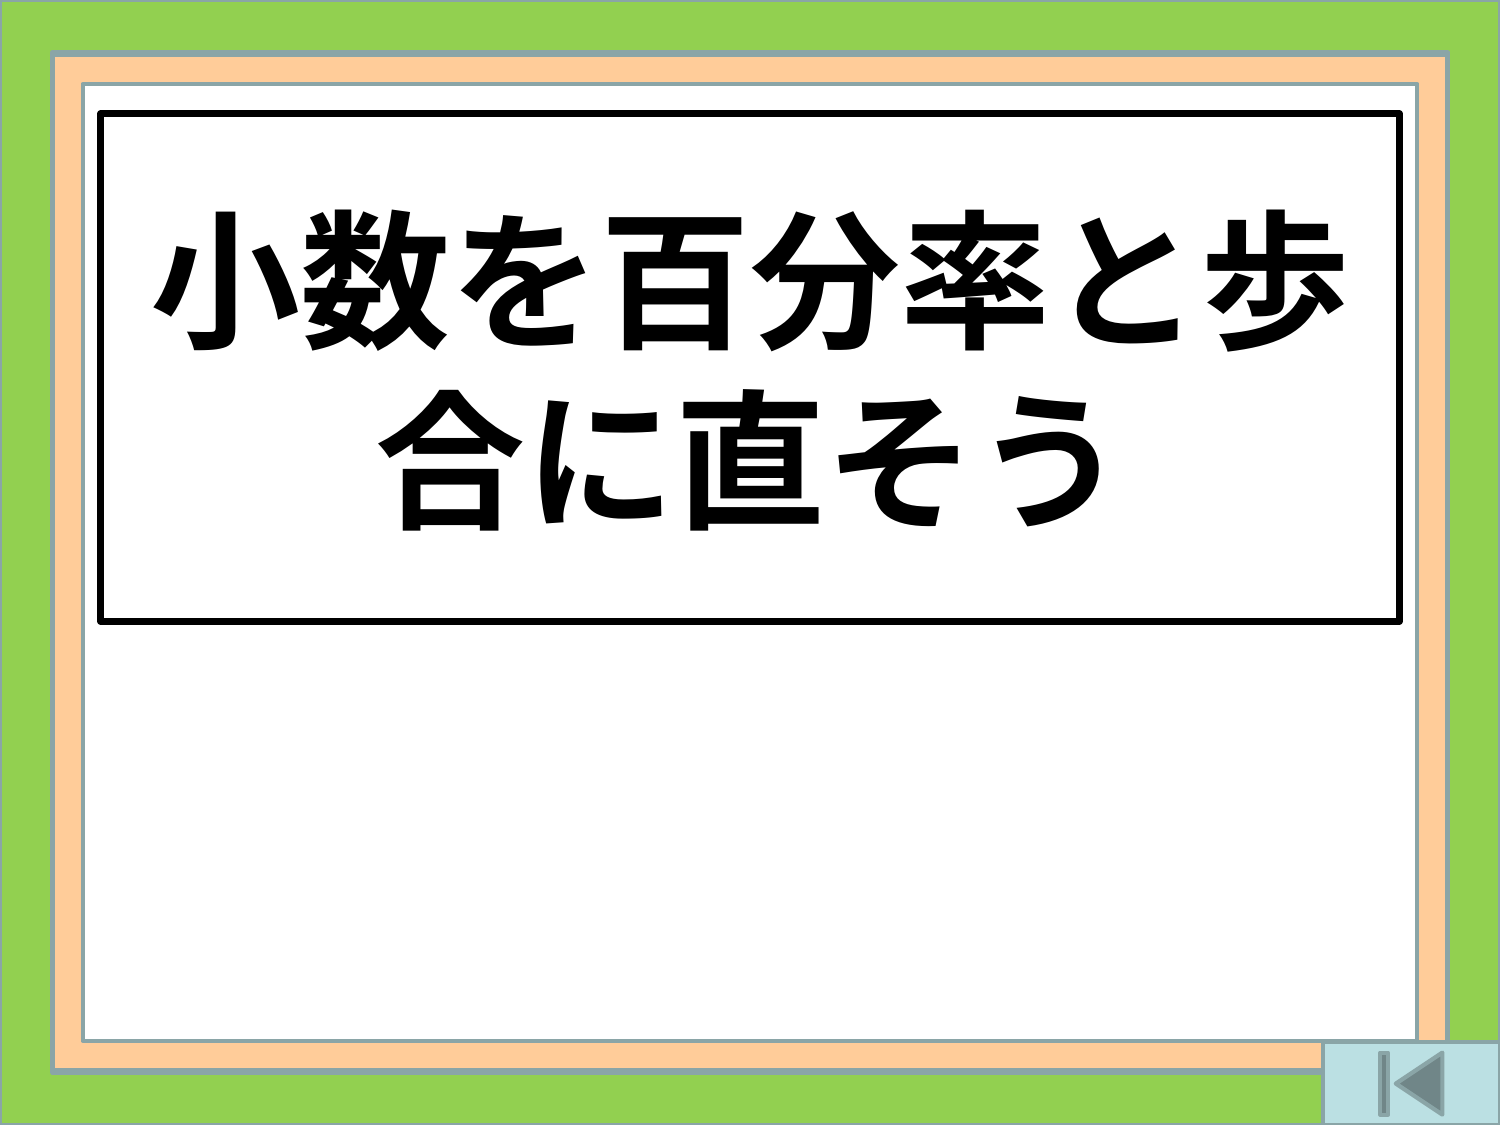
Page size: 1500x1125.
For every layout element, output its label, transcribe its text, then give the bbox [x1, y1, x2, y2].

text_box [1321, 1040, 1500, 1125]
title 小数を百分率と歩合に直そう [100, 113, 1400, 622]
